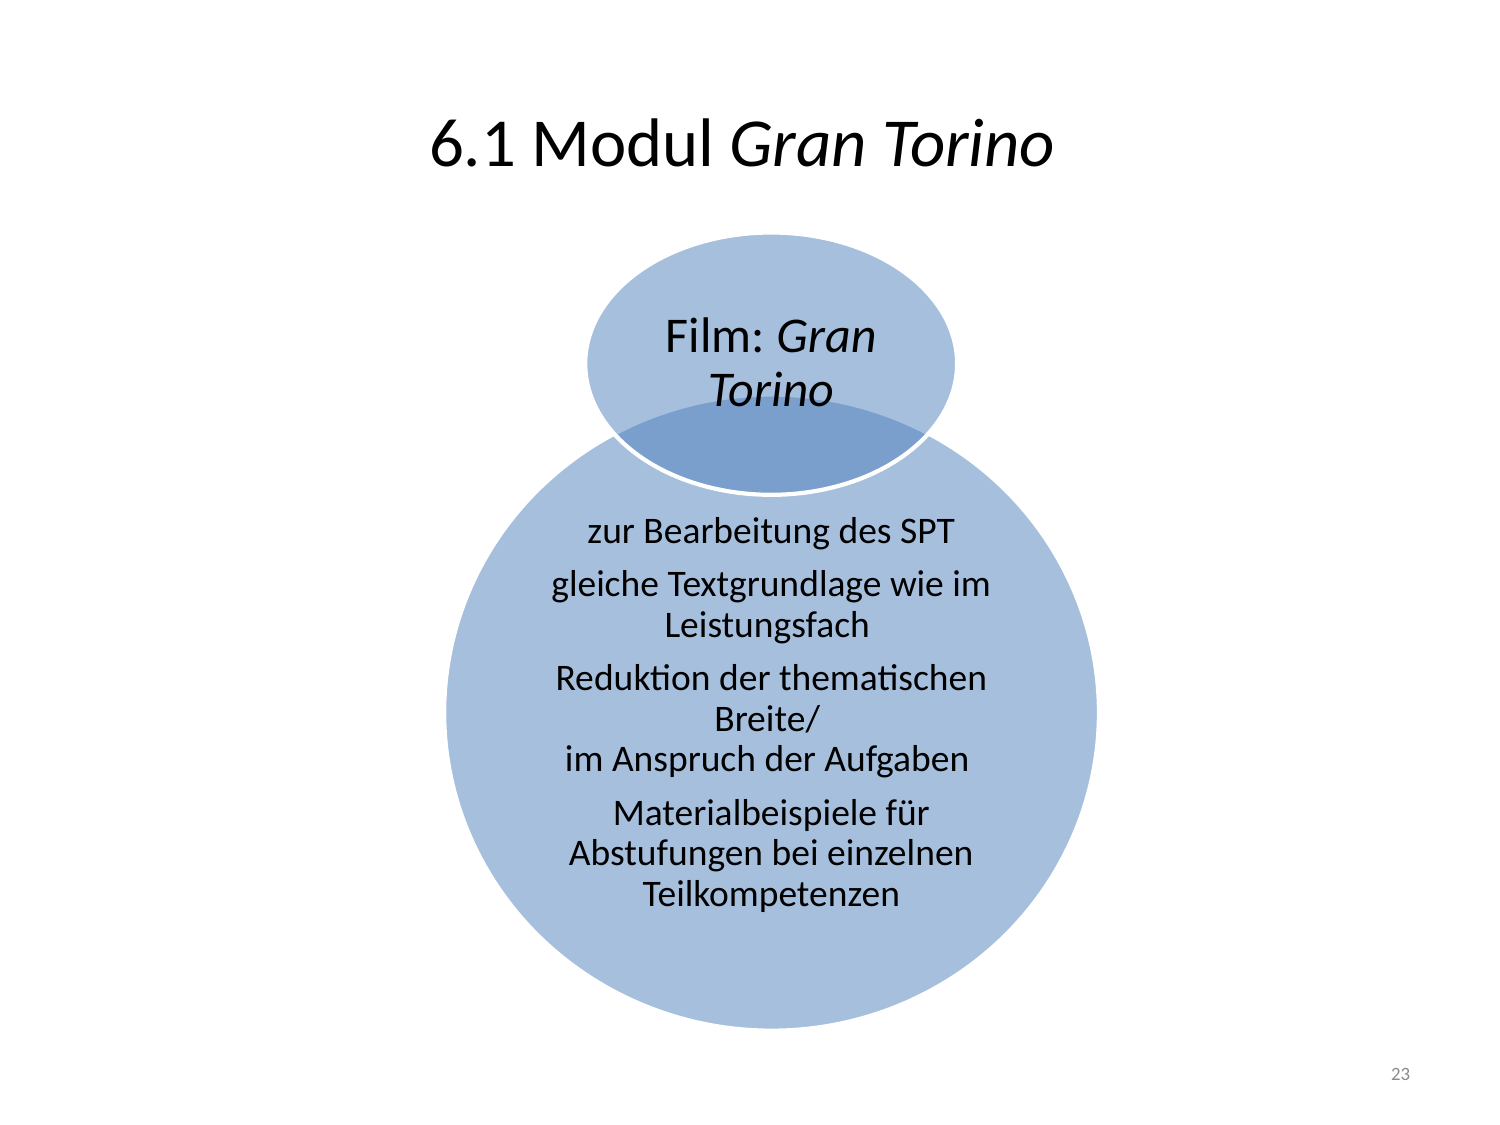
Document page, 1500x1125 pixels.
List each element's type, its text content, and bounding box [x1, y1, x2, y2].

title 6.1 Modul Gran Torino [75, 45, 1425, 233]
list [135, 232, 1500, 1031]
slide_number 23 [1074, 1042, 1425, 1103]
